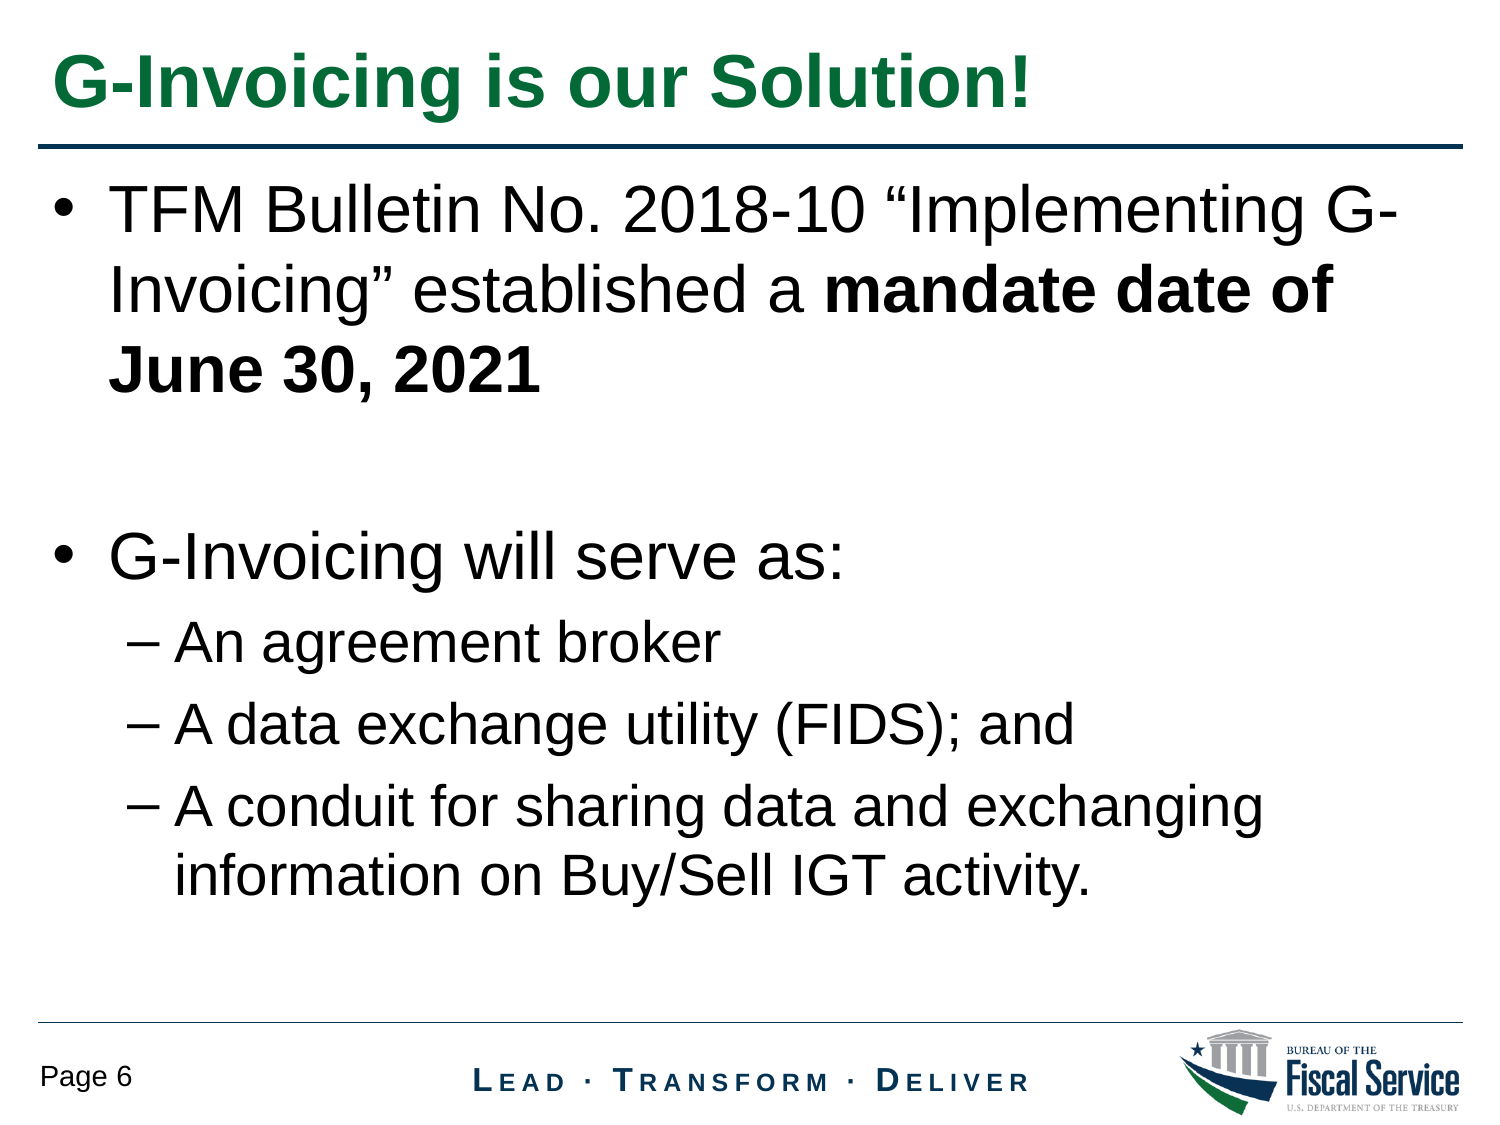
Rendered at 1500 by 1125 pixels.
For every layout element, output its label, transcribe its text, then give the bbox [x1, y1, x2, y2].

list TFM Bulletin No. 2018-10 “Implementing G-Invoicing” established a mandate date of June 30, 2021 G-Invoicing will serve as: An agreement broker A data exchange utility (FIDS); and A conduit for sharing data and exchanging information on Buy/Sell IGT activity. [37, 158, 1463, 1013]
picture [1175, 1026, 1463, 1118]
list G-Invoicing is our Solution! [37, 24, 1463, 138]
